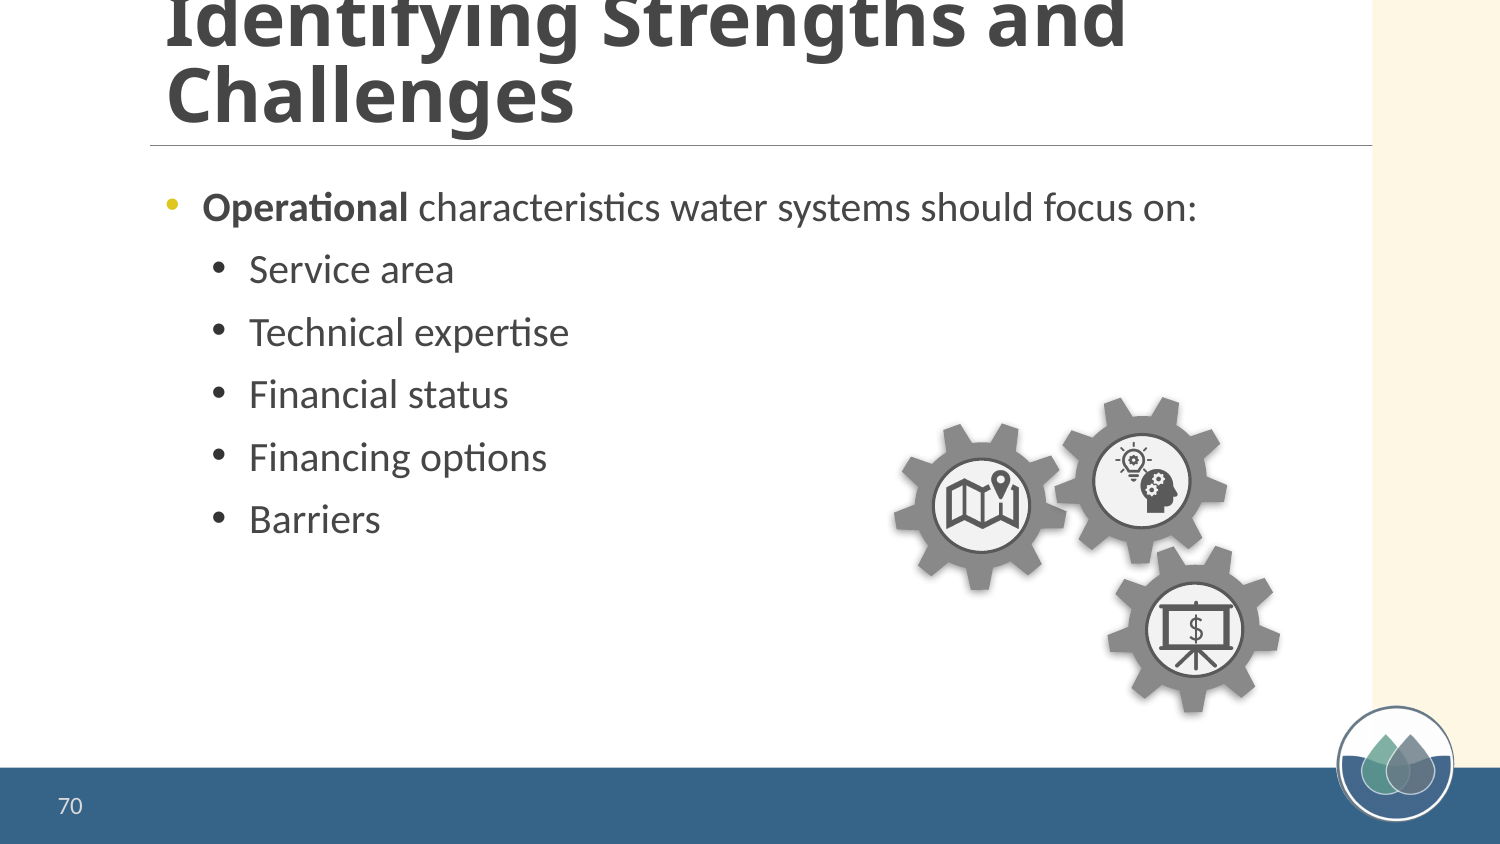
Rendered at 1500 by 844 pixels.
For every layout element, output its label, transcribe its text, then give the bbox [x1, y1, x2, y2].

list Operational characteristics water systems should focus on: Service area Technical expertise Financial status Financing options Barriers [150, 171, 1373, 760]
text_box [859, 379, 1256, 718]
title Identifying Strengths and Challenges [150, 21, 1373, 146]
slide_number 70 [16, 782, 124, 828]
